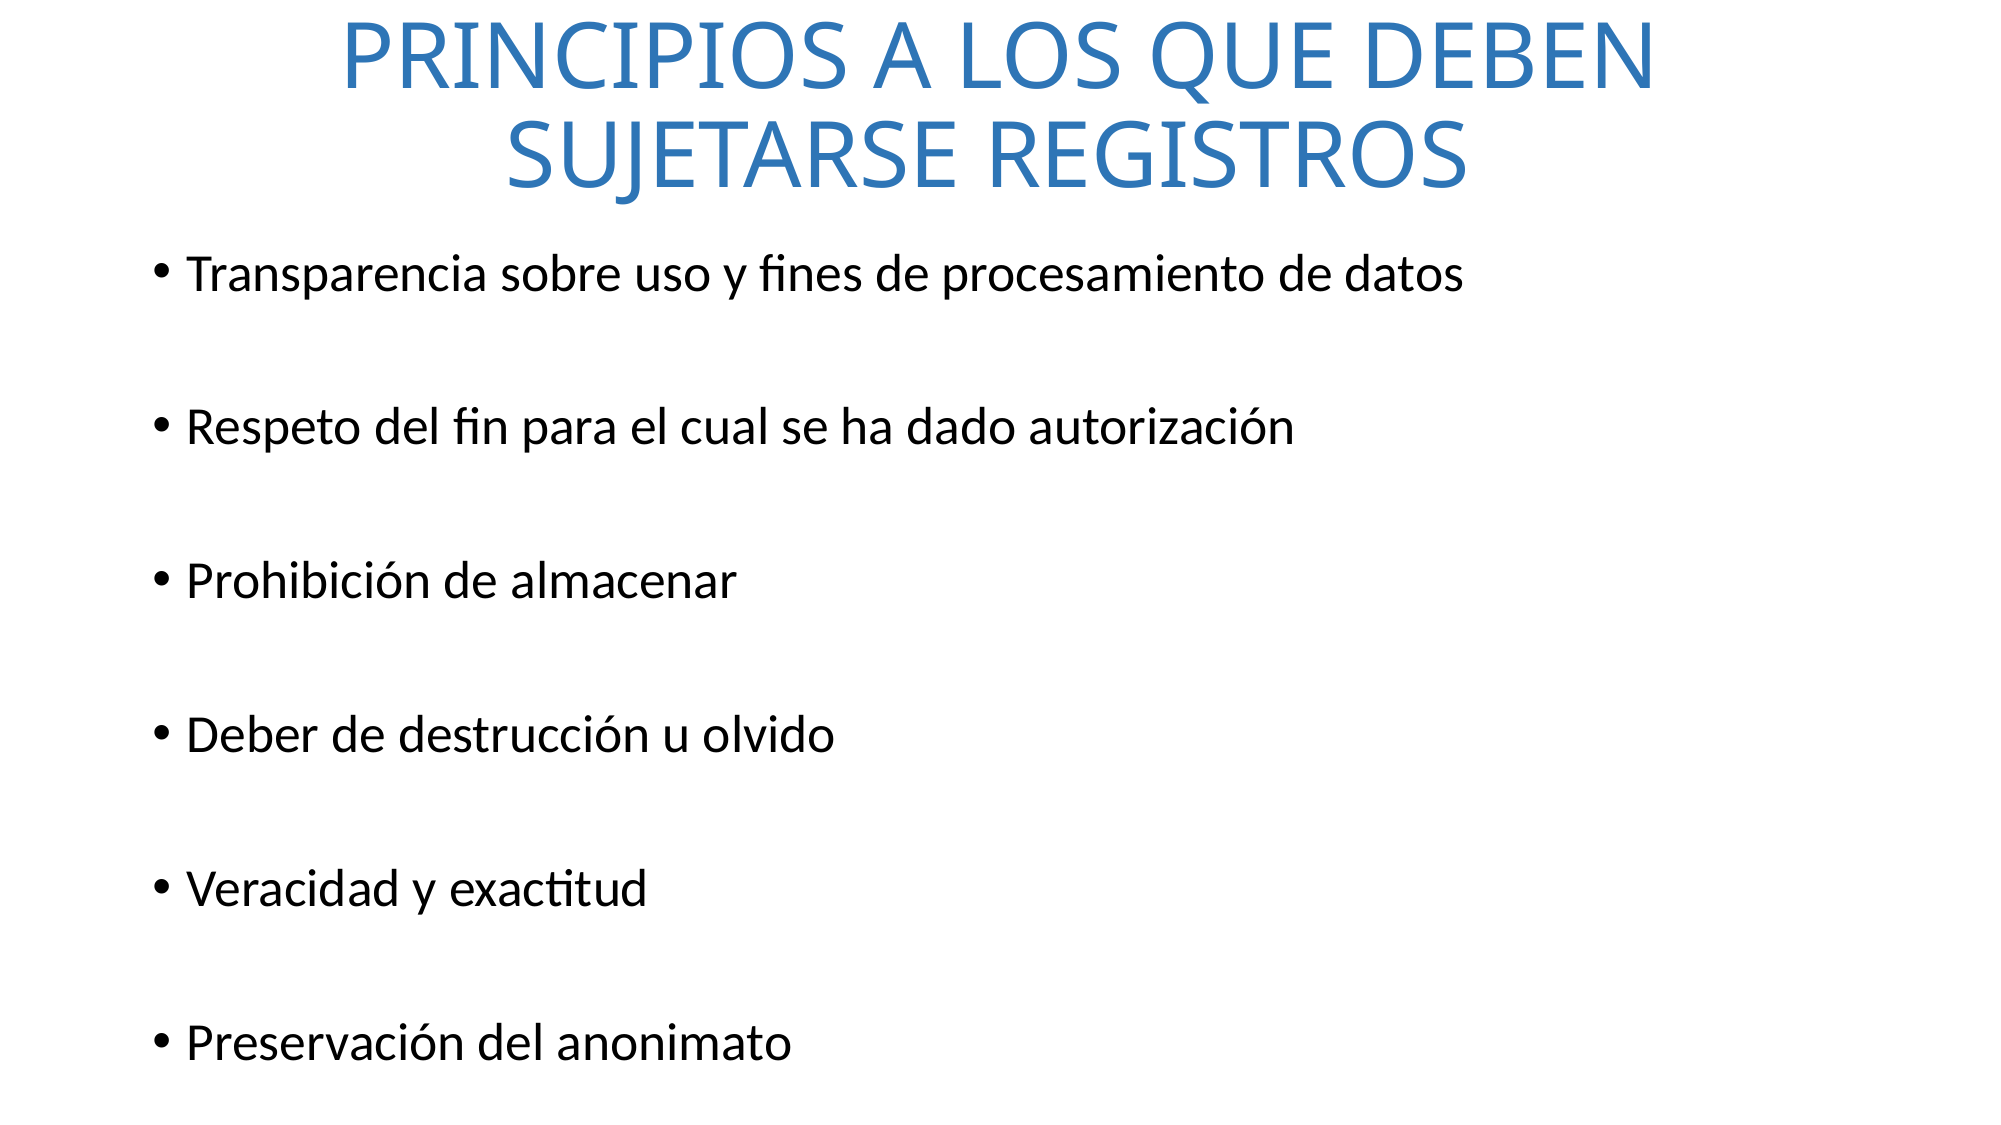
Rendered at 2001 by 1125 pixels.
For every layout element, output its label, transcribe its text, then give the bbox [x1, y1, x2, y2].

list Transparencia sobre uso y fines de procesamiento de datos Respeto del fin para el cual se ha dado autorización Prohibición de almacenar Deber de destrucción u olvido Veracidad y exactitud Preservación del anonimato [137, 237, 1863, 1084]
title PRINCIPIOS A LOS QUE DEBEN SUJETARSE REGISTROS [137, 0, 1863, 218]
